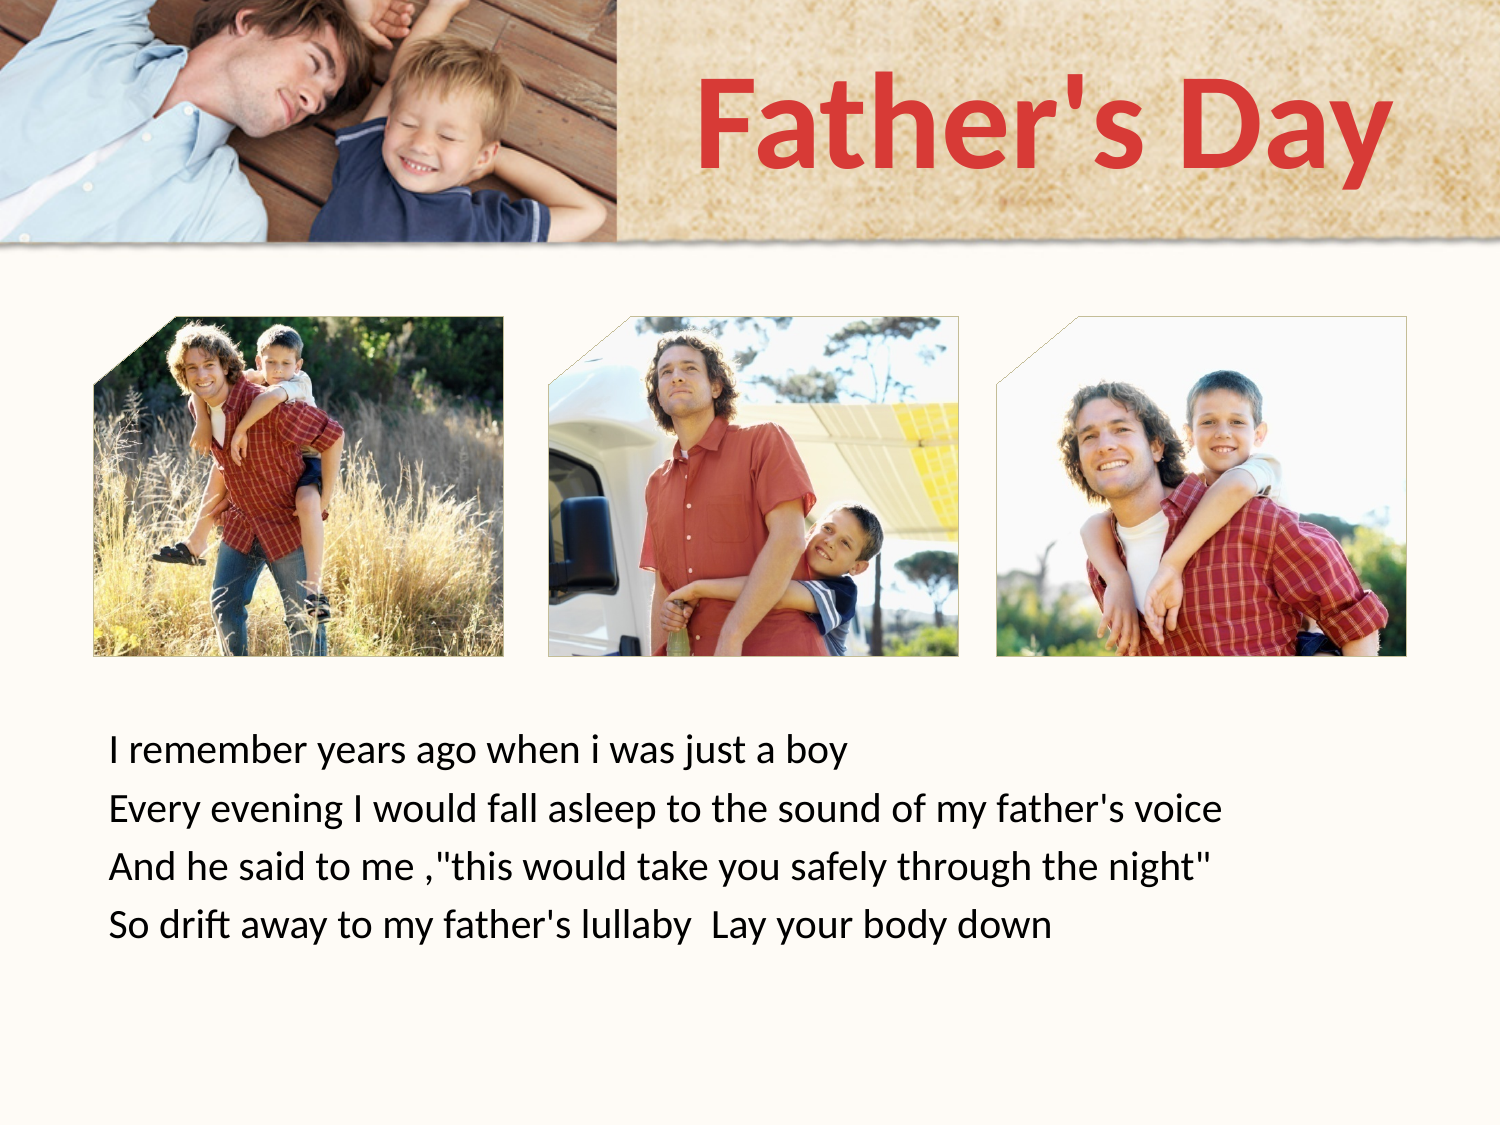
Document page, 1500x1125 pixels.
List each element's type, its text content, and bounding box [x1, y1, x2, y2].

picture [0, 0, 1500, 1125]
text_box Father's Day [679, 23, 1442, 204]
list I remember years ago when i was just a boy Every evening I would fall asleep to the sound of my father's voice And he said to me ,"this would take you safely through the night" So drift away to my father's lullaby Lay your body down [93, 714, 1407, 997]
